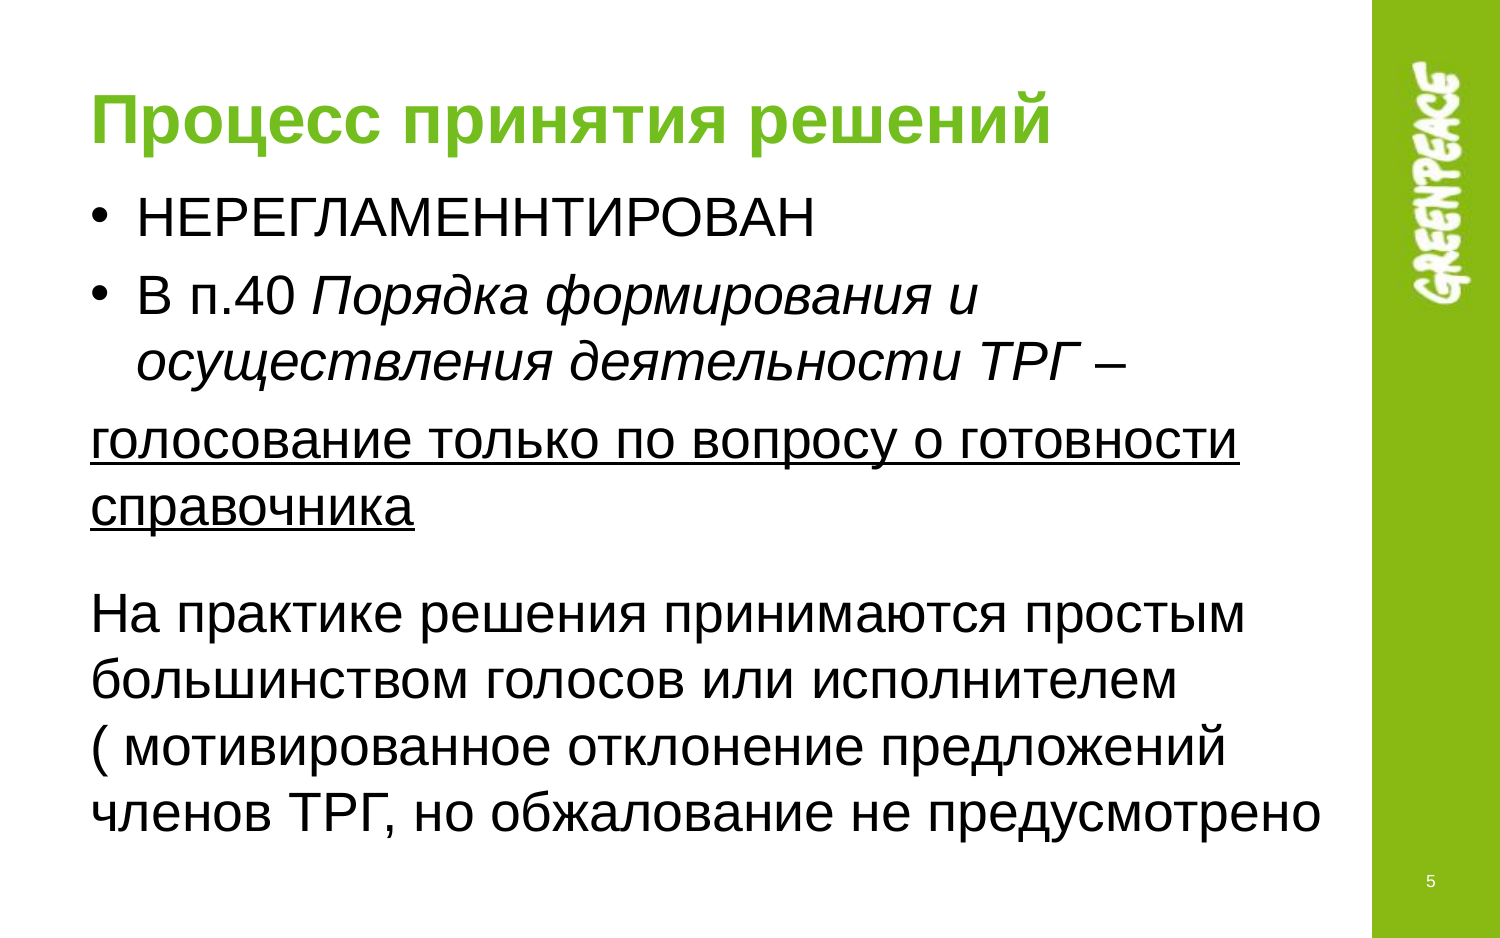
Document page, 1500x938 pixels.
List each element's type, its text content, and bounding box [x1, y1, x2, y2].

picture [1372, 0, 1500, 938]
title Процесс принятия решений [75, 37, 1313, 173]
list НЕРЕГЛАМЕННТИРОВАН В п.40 Порядка формирования и осуществления деятельности ТРГ – голосование только по вопросу о готовности справочника На практике решения принимаются простым большинством голосов или исполнителем ( мотивированное отклонение предложений членов ТРГ, но обжалование не предусмотрено [75, 173, 1376, 886]
